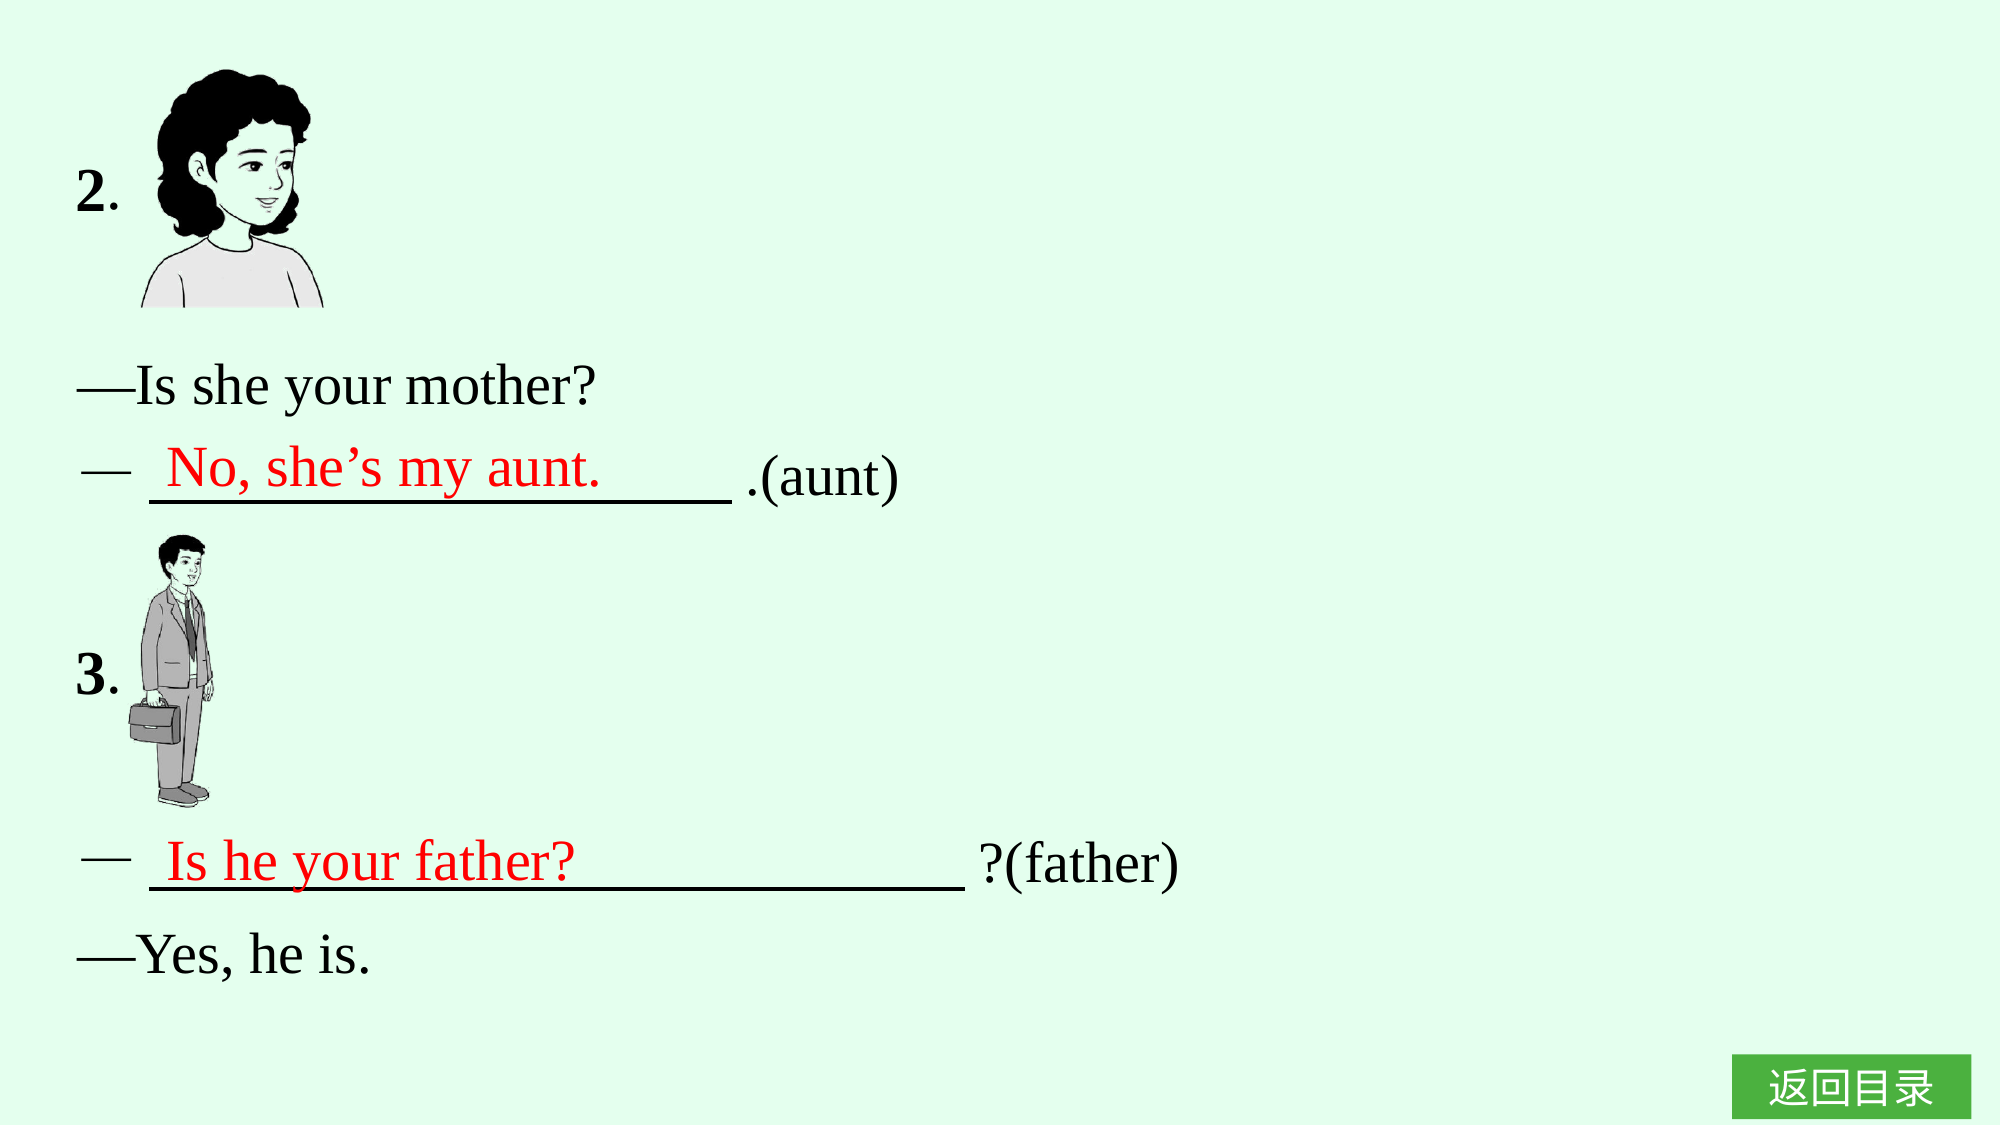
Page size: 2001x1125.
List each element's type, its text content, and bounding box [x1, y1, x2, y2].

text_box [75, 67, 1925, 312]
text_box No, she’s my aunt. [151, 407, 618, 506]
text_box —Is she your mother? — .(aunt) [62, 318, 1938, 515]
text_box — ?(father) —Yes, he is. [62, 795, 1938, 993]
text_box Is he your father? [151, 836, 592, 900]
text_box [75, 510, 1925, 836]
